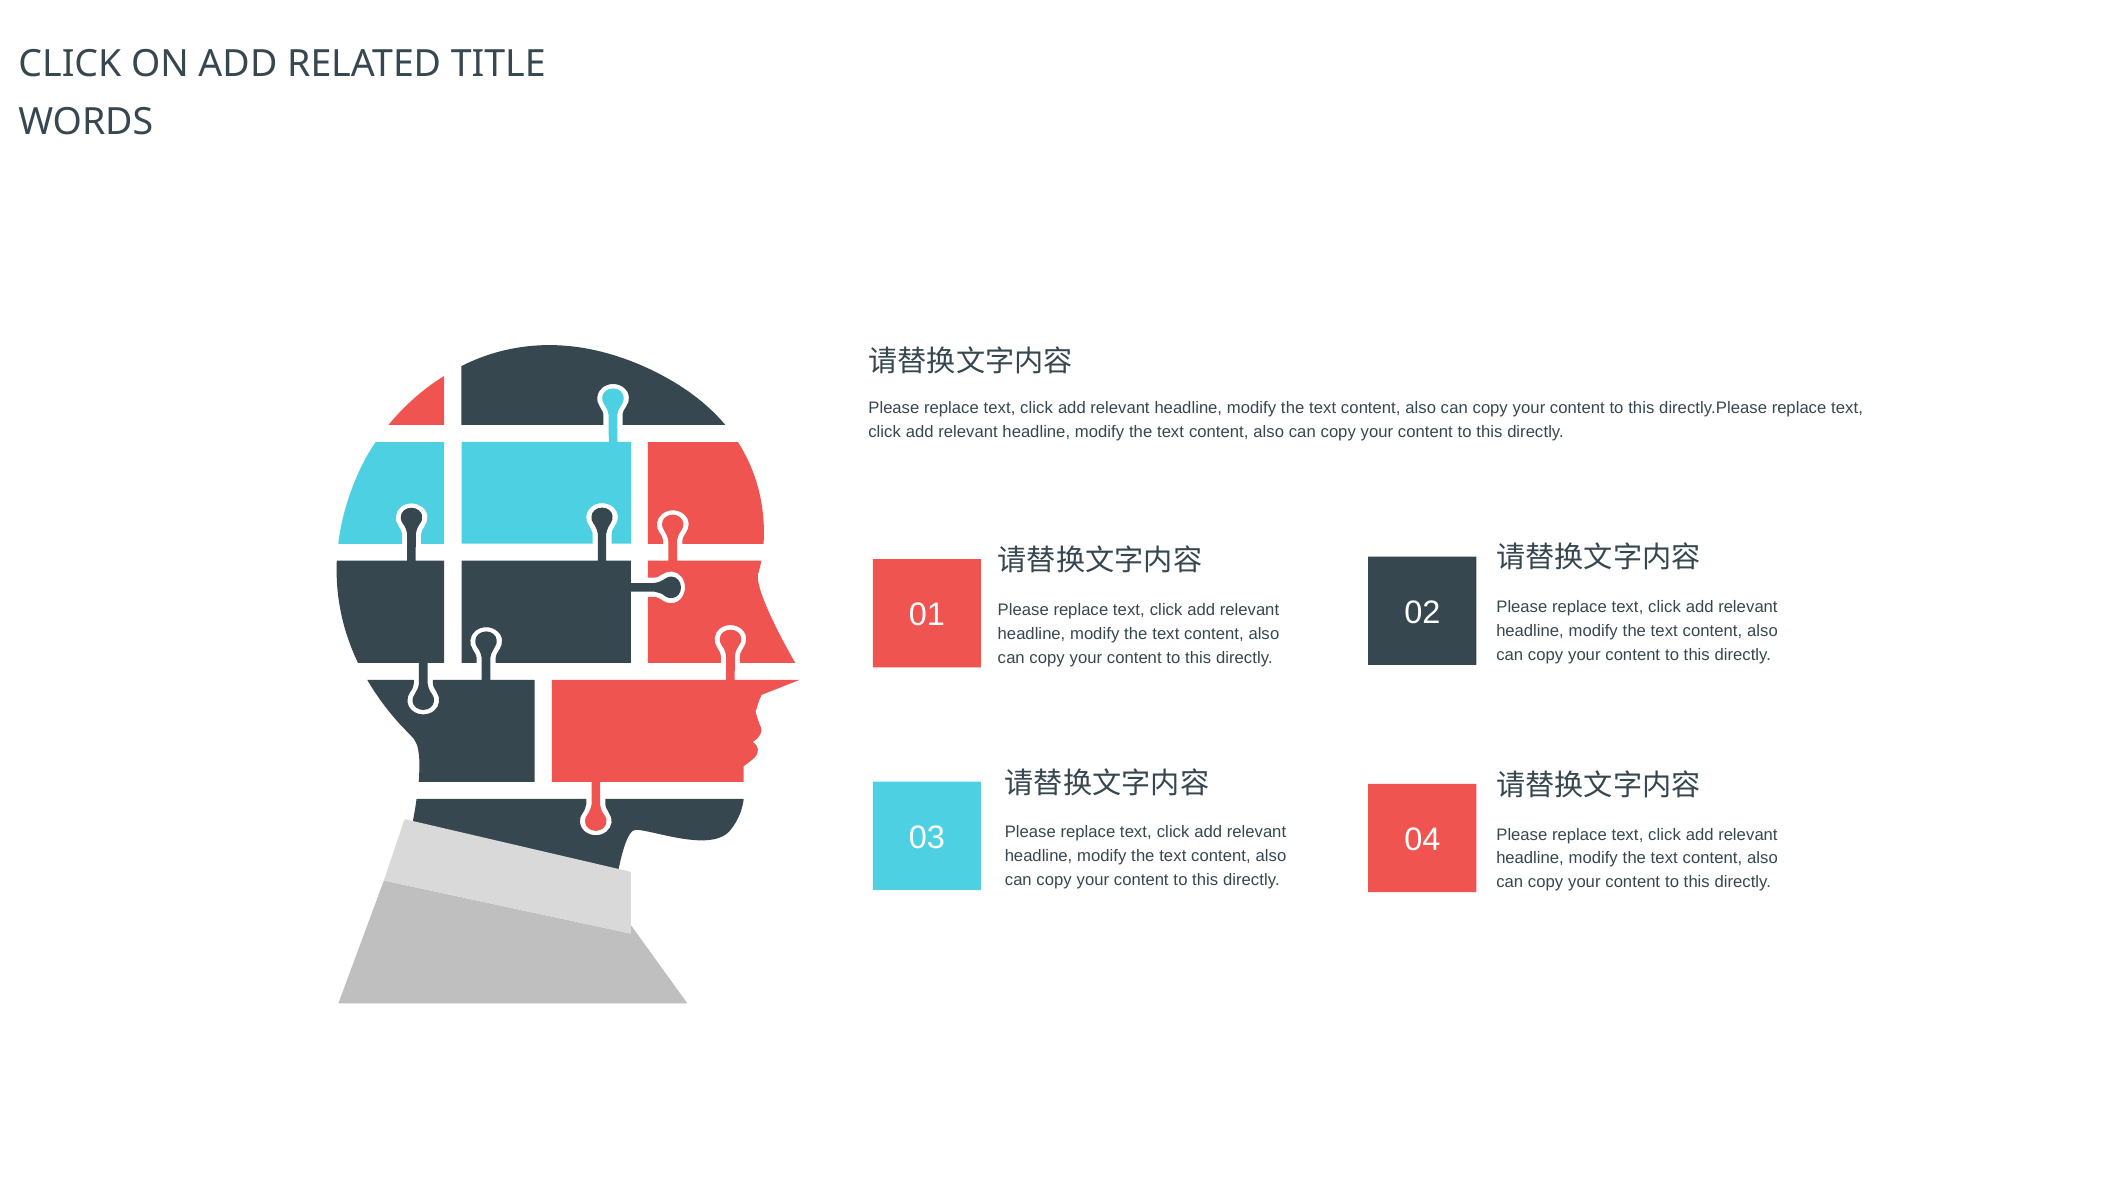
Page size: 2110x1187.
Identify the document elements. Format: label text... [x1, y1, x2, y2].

text_box 请替换文字内容 [1004, 749, 1237, 814]
text_box 03 [883, 795, 971, 868]
text_box 01 [883, 572, 971, 645]
text_box Please replace text, click add relevant headline, modify the text content, also can copy your content to this directly. [997, 594, 1307, 667]
text_box [872, 558, 982, 668]
text_box [872, 781, 982, 891]
text_box 请替换文字内容 [997, 526, 1235, 592]
text_box CLICK ON ADD RELATED TITLE WORDS [3, 18, 595, 150]
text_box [336, 333, 800, 1004]
text_box Please replace text, click add relevant headline, modify the text content, also can copy your content to this directly. [1004, 817, 1308, 890]
text_box Please replace text, click add relevant headline, modify the text content, also can copy your content to this directly.Please replace text, click add relevant headline, modify the text content, also can copy your content to this directly. [868, 392, 1889, 441]
text_box 请替换文字内容 [1496, 523, 1729, 589]
text_box 02 [1378, 570, 1467, 643]
text_box 04 [1378, 797, 1467, 870]
text_box Please replace text, click add relevant headline, modify the text content, also can copy your content to this directly. [1496, 592, 1799, 665]
text_box [1367, 783, 1477, 893]
text_box 请替换文字内容 [1496, 751, 1729, 816]
text_box [1367, 556, 1477, 666]
text_box 请替换文字内容 [868, 327, 1139, 392]
text_box Please replace text, click add relevant headline, modify the text content, also can copy your content to this directly. [1496, 819, 1799, 892]
